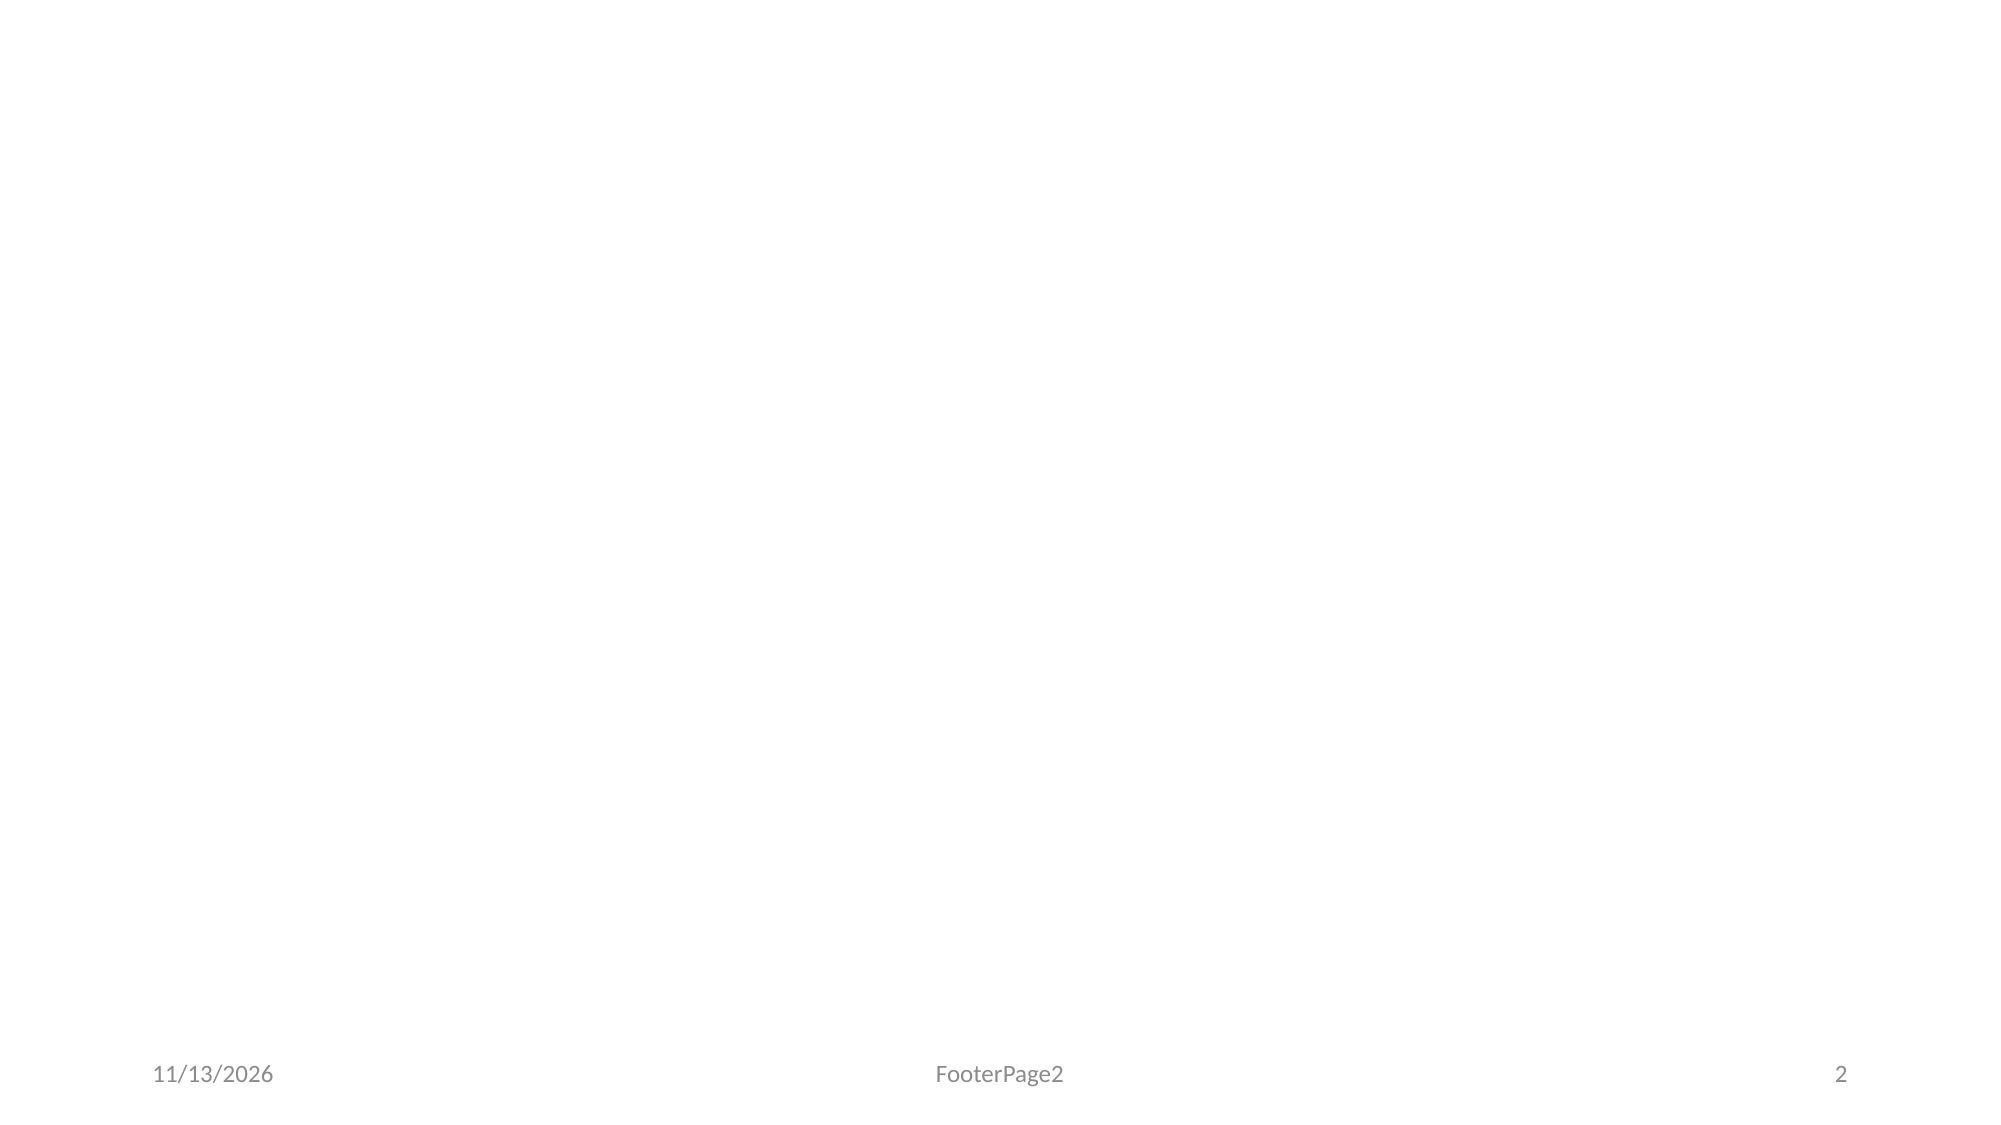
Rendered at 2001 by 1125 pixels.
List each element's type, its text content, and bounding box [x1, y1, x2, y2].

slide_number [137, 1042, 588, 1103]
slide_number 2 [1412, 1042, 1863, 1103]
footer FooterPage2 [662, 1042, 1338, 1103]
